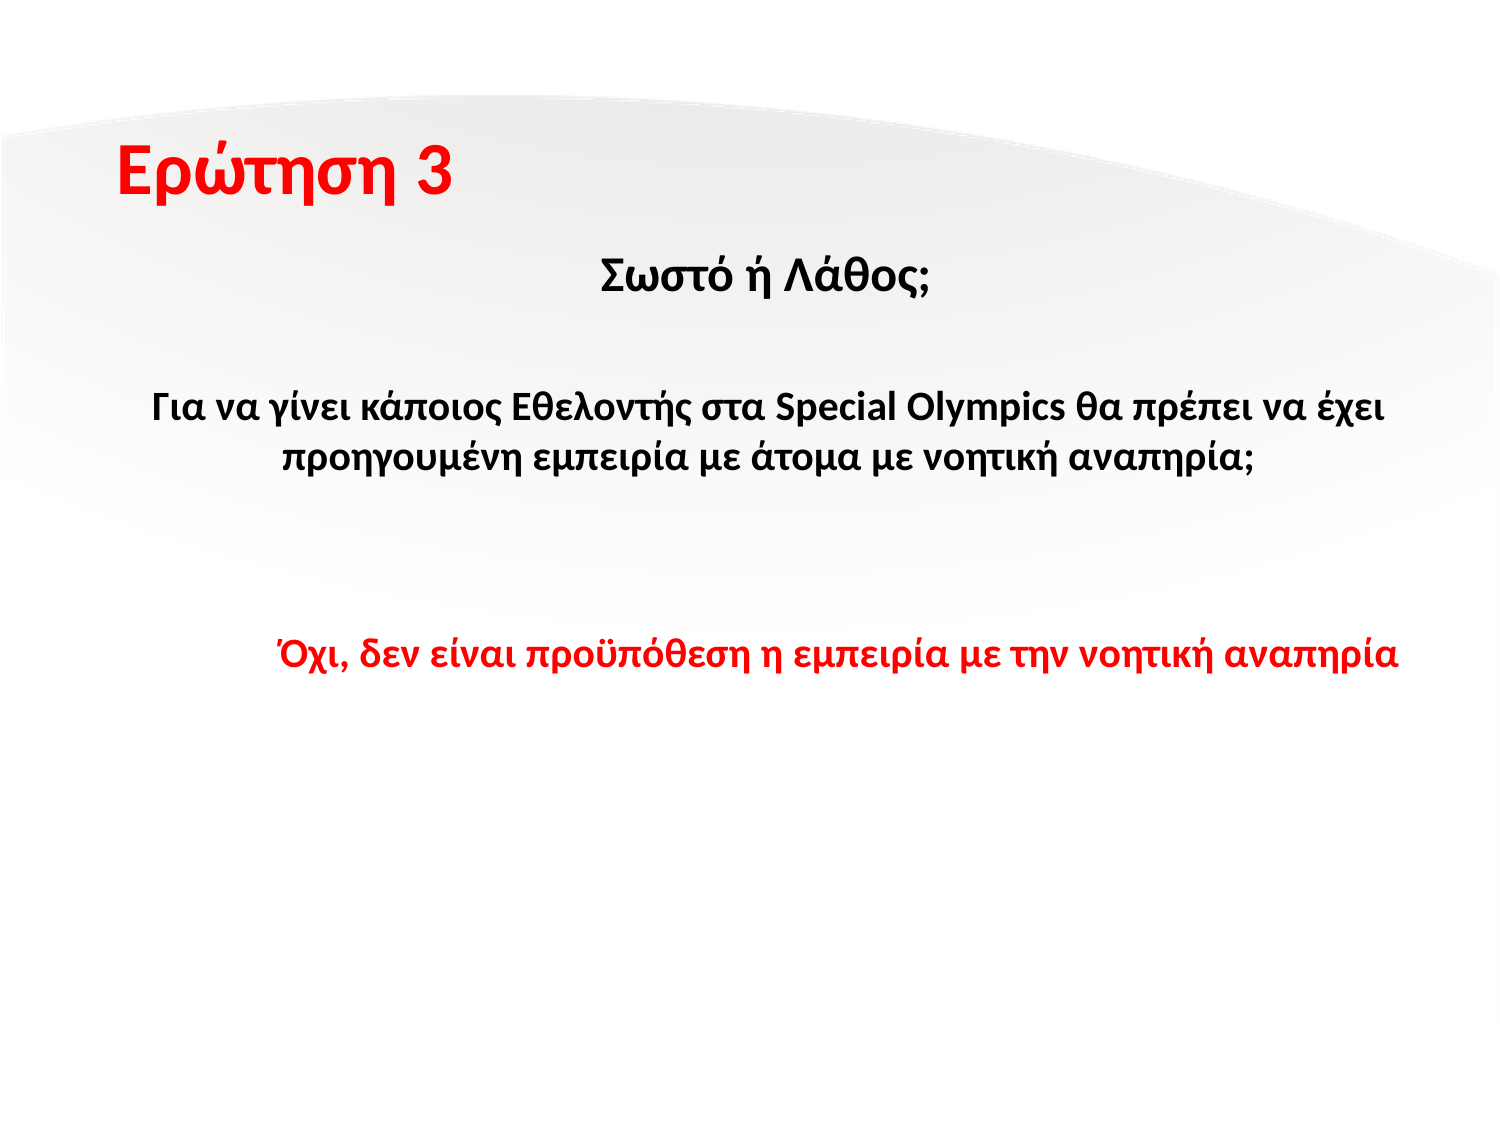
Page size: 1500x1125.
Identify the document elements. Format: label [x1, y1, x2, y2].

picture [0, 95, 1500, 1030]
